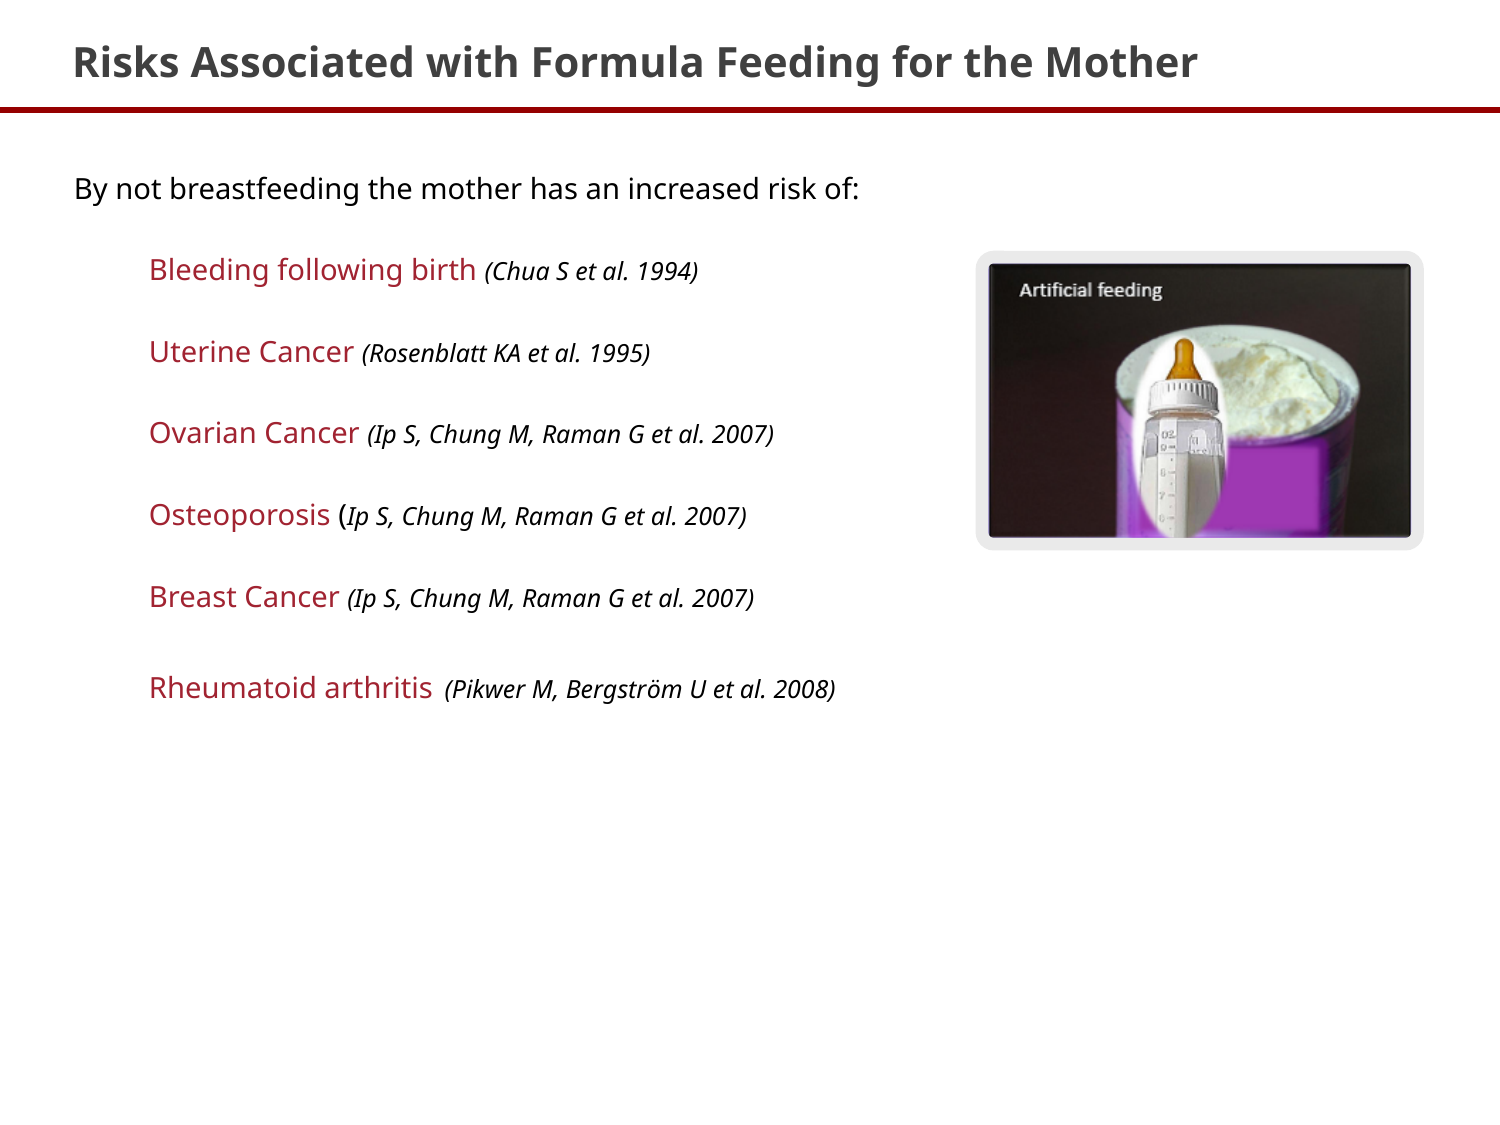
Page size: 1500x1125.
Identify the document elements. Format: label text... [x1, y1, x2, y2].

picture [981, 256, 1418, 545]
list By not breastfeeding the mother has an increased risk of: Bleeding following birth (Chua S et al. 1994) Uterine Cancer (Rosenblatt KA et al. 1995) Ovarian Cancer (Ip S, Chung M, Raman G et al. 2007) Osteoporosis (Ip S, Chung M, Raman G et al. 2007) Breast Cancer (Ip S, Chung M, Raman G et al. 2007) Rheumatoid arthritis (Pikwer M, Bergström U et al. 2008) [58, 162, 1459, 1075]
title Risks Associated with Formula Feeding for the Mother [57, 23, 1408, 99]
